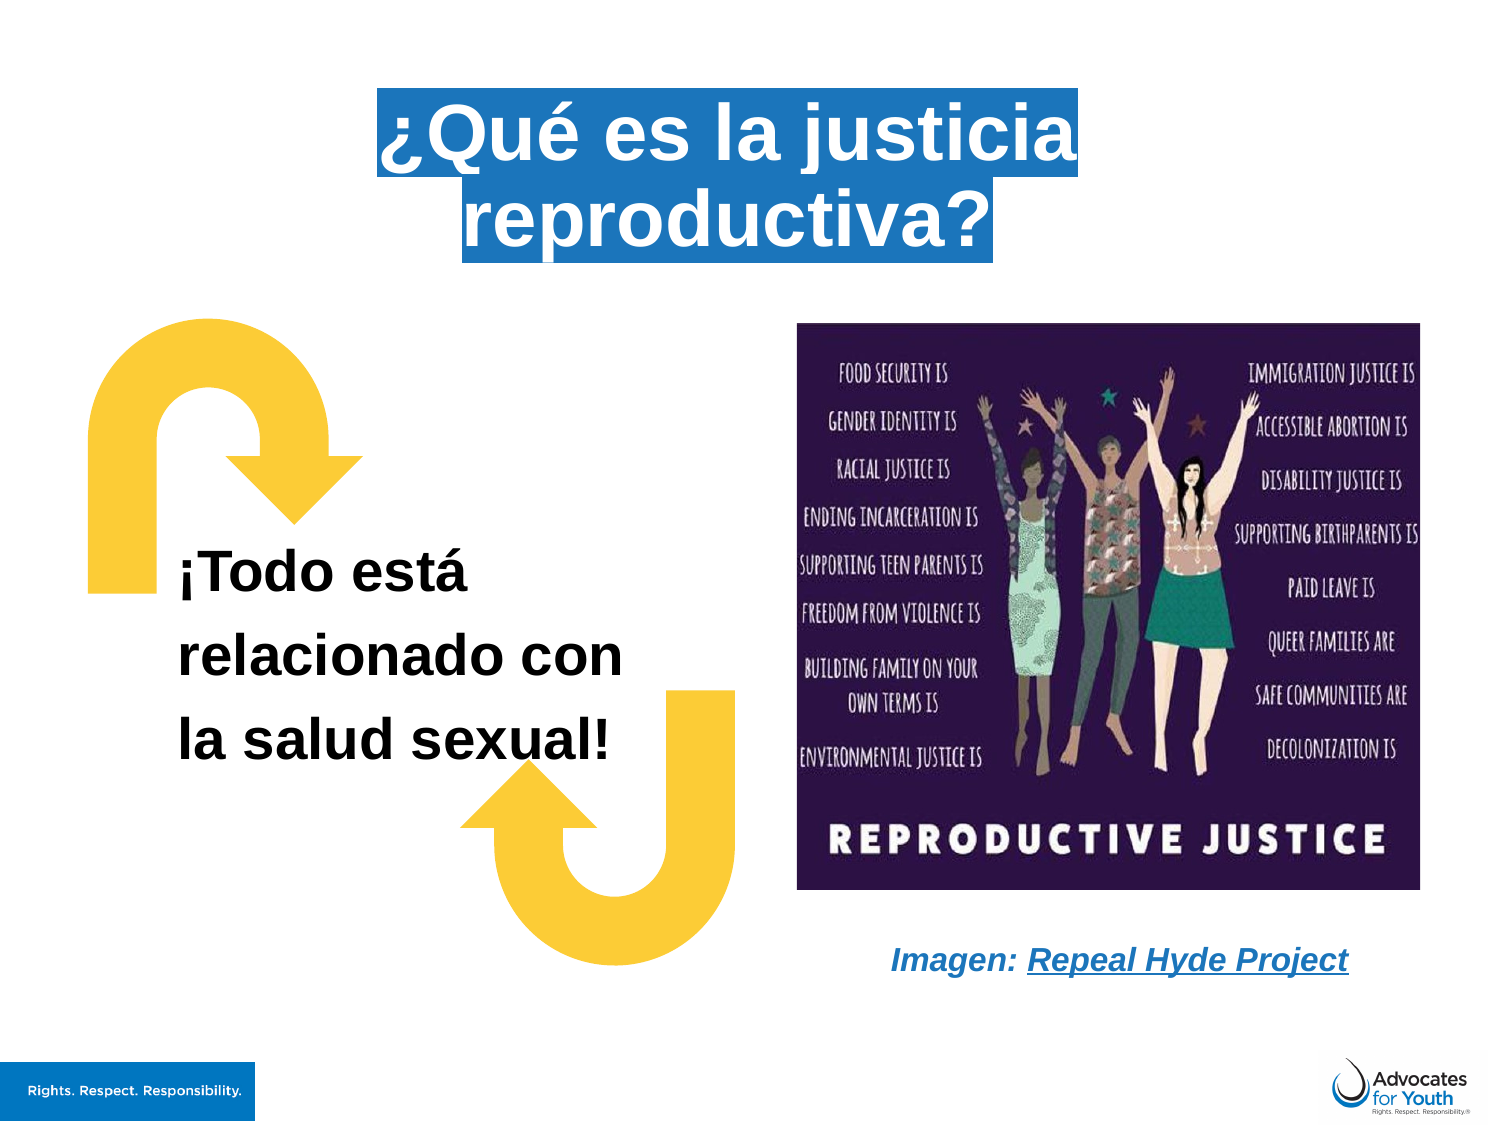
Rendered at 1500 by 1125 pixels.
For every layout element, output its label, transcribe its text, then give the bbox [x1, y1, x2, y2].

text_box [87, 318, 364, 594]
picture [1318, 1050, 1488, 1125]
title ¿Qué es la justicia reproductiva? [87, 82, 1368, 272]
list ¡Todo está relacionado con la salud sexual! [162, 529, 669, 760]
text_box [459, 690, 735, 966]
picture [796, 323, 1421, 890]
picture [0, 1062, 255, 1121]
text_box Imagen: Repeal Hyde Project [853, 930, 1364, 986]
